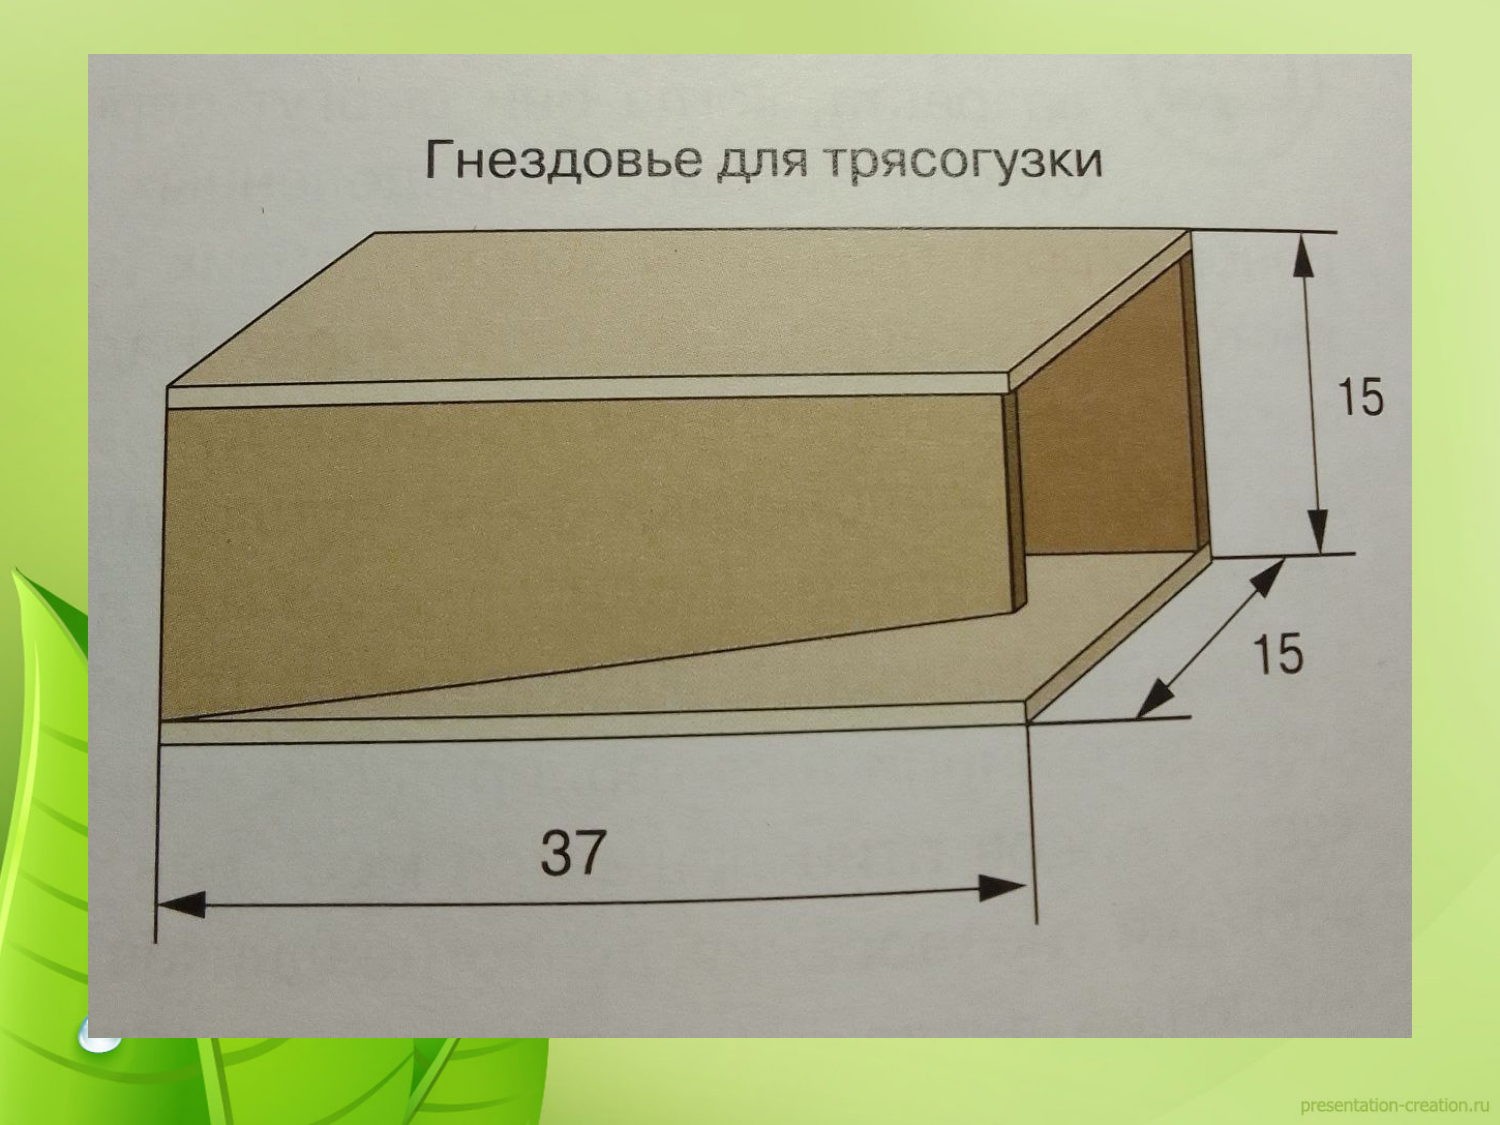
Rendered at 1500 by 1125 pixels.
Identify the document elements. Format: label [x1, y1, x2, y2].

picture [0, 0, 1500, 1125]
list [88, 54, 1412, 1038]
